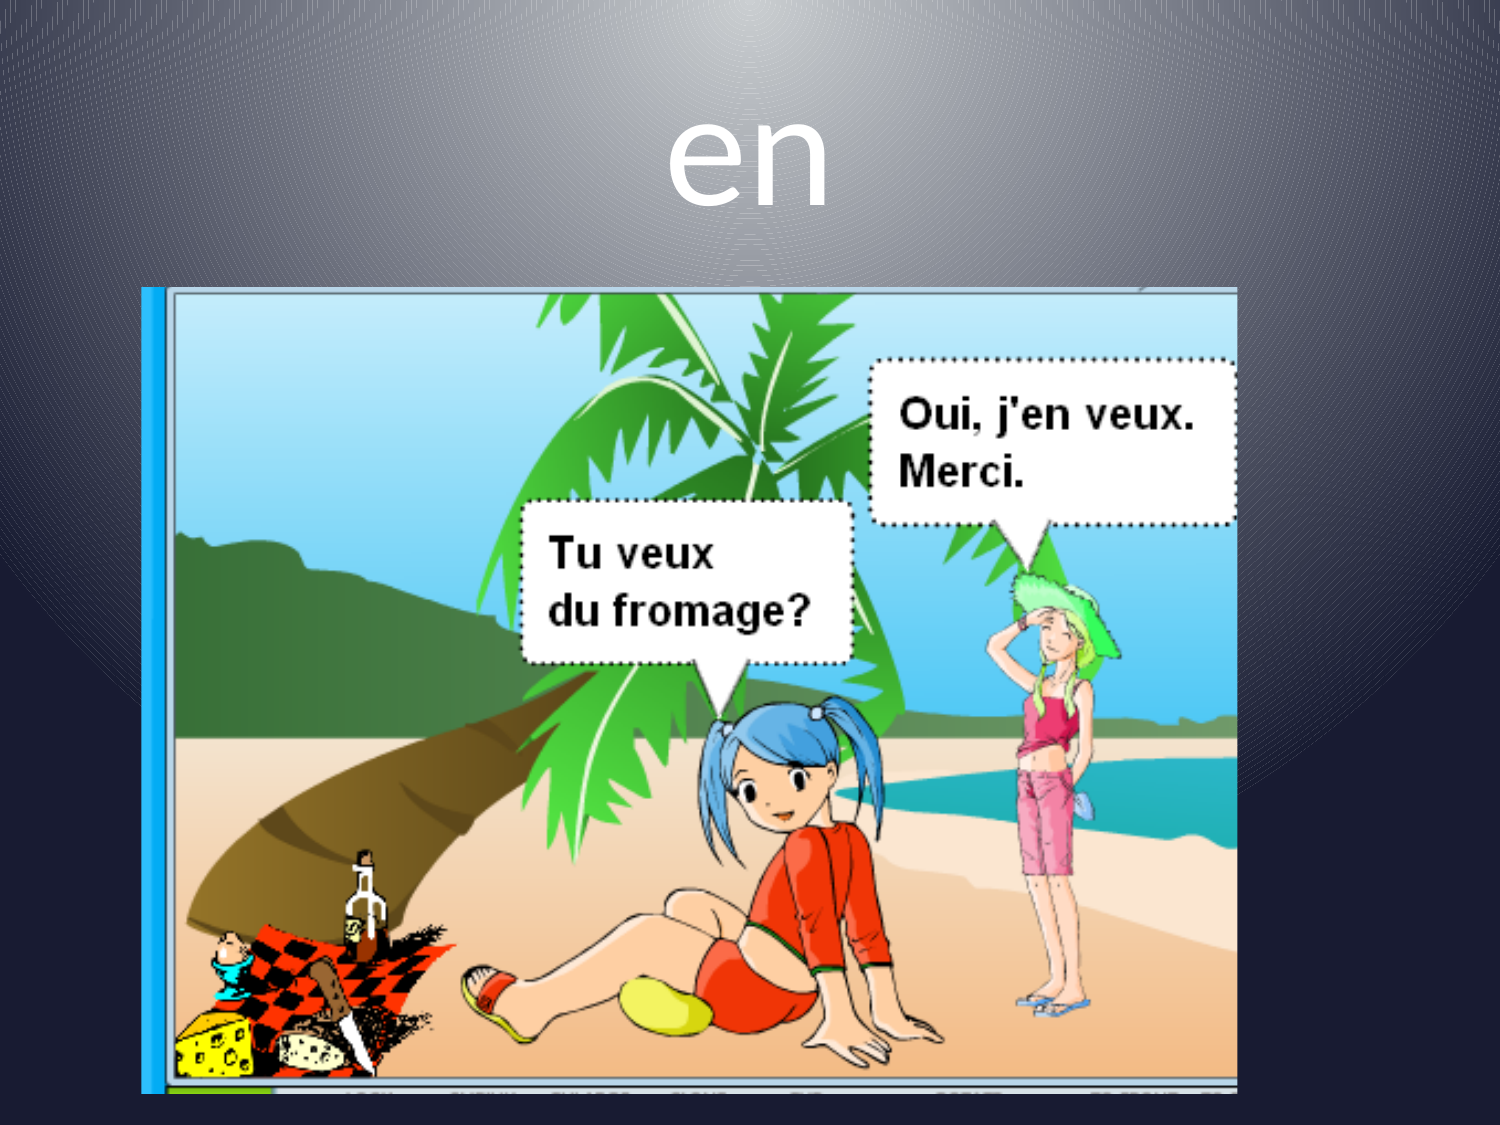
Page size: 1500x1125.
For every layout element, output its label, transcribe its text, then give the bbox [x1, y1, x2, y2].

picture [141, 287, 152, 1094]
picture [166, 287, 1238, 1094]
title en [75, 45, 1425, 233]
